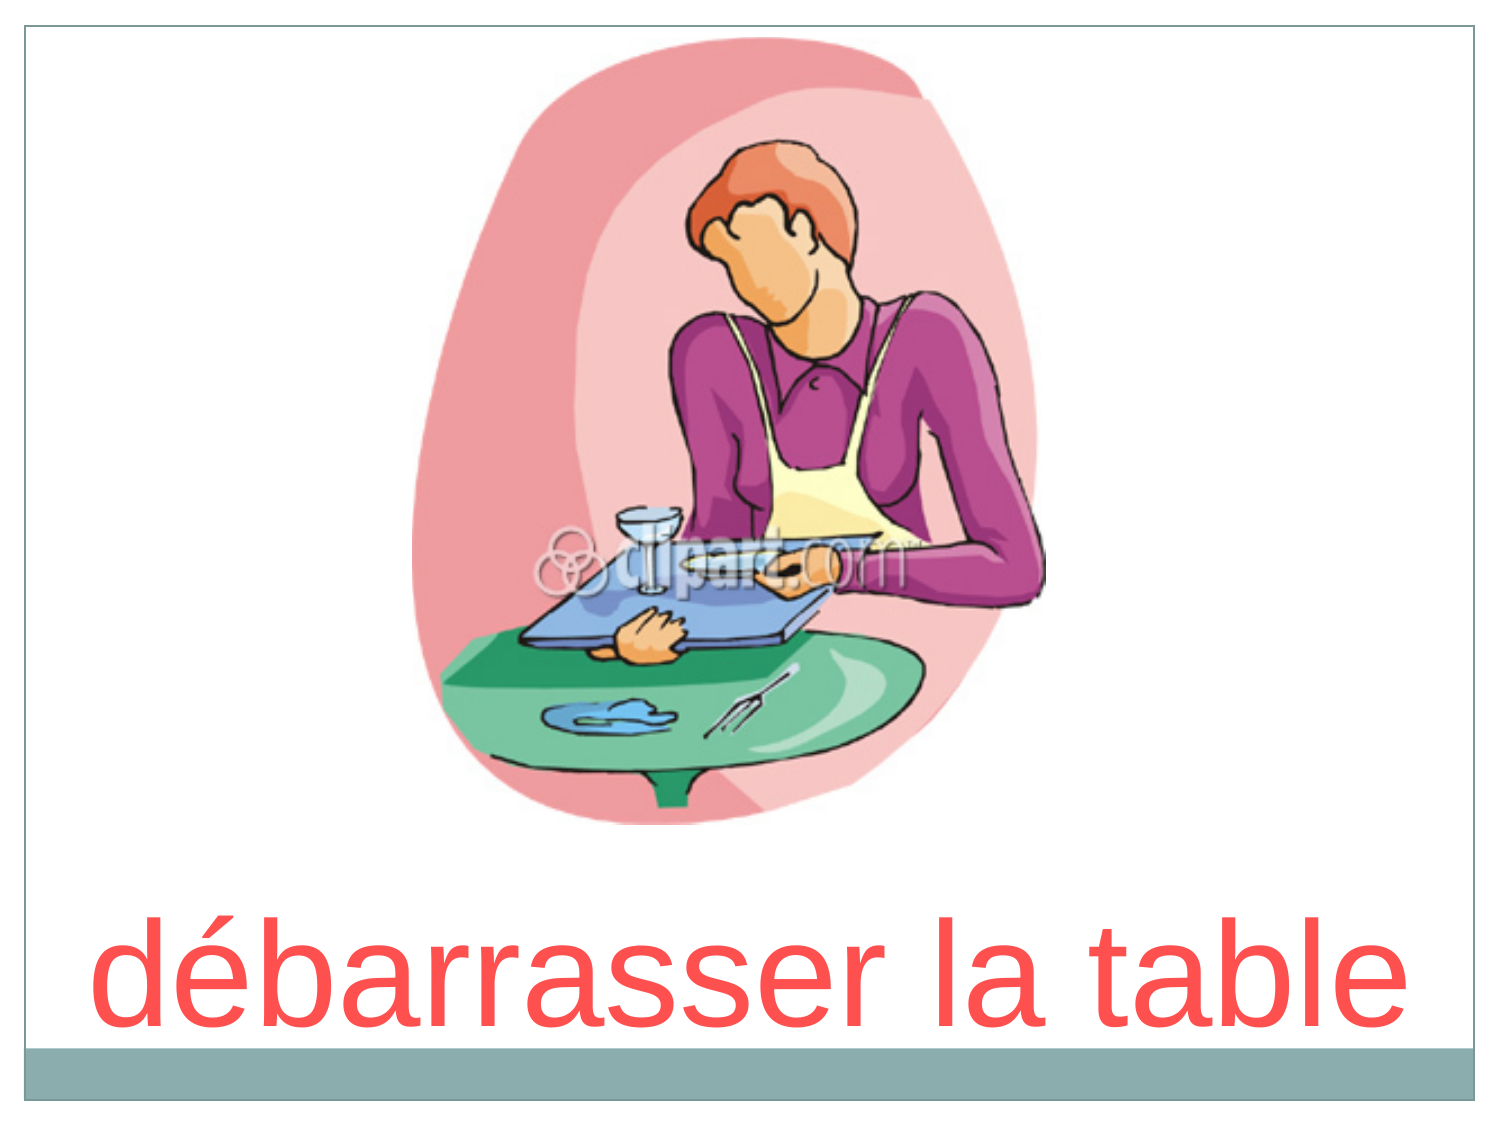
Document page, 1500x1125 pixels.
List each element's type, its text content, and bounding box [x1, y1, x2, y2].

text_box débarrasser la table [25, 869, 1476, 1065]
picture [412, 37, 1046, 826]
